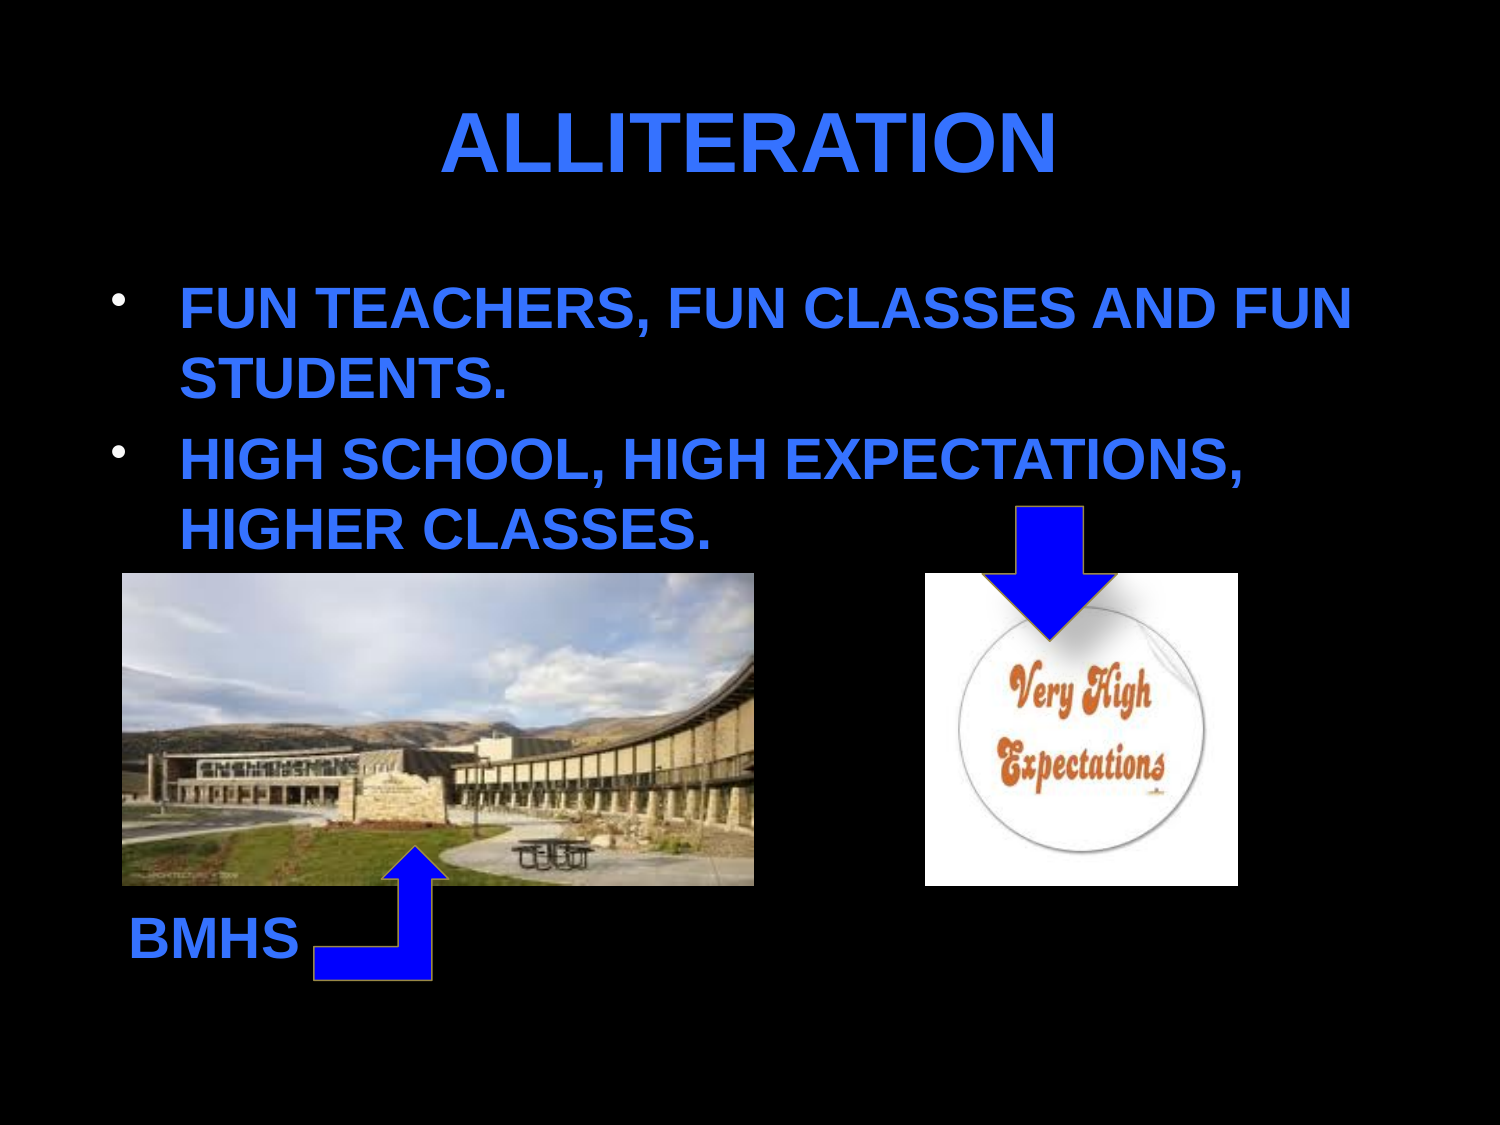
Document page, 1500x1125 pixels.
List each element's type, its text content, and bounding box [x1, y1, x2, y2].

text_box [1015, 505, 1085, 573]
title Alliteration [75, 45, 1425, 233]
text_box [313, 931, 433, 982]
list Fun teachers, fun classes and fun students. High school, high expectations, higher classes. BMHS [75, 262, 1425, 1035]
picture [925, 573, 1238, 887]
picture [122, 573, 754, 887]
